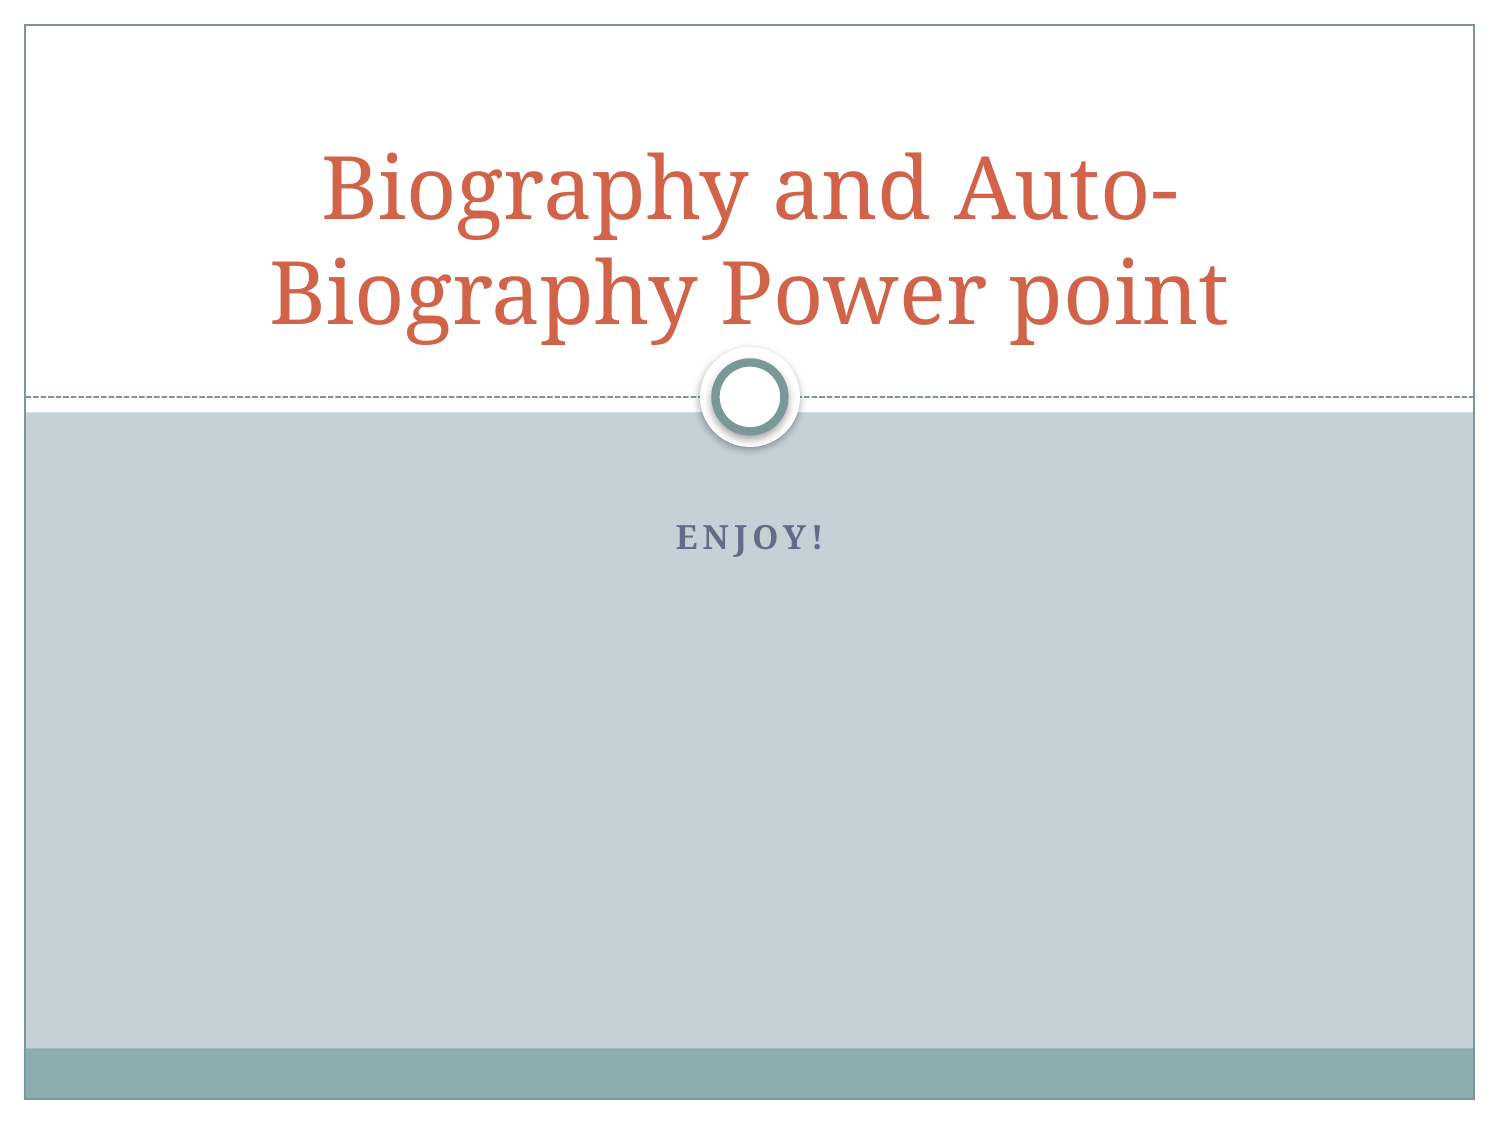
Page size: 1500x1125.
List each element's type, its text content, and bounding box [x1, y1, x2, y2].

subtitle Enjoy! [225, 462, 1275, 750]
title Biography and Auto-Biography Power point [112, 62, 1388, 350]
